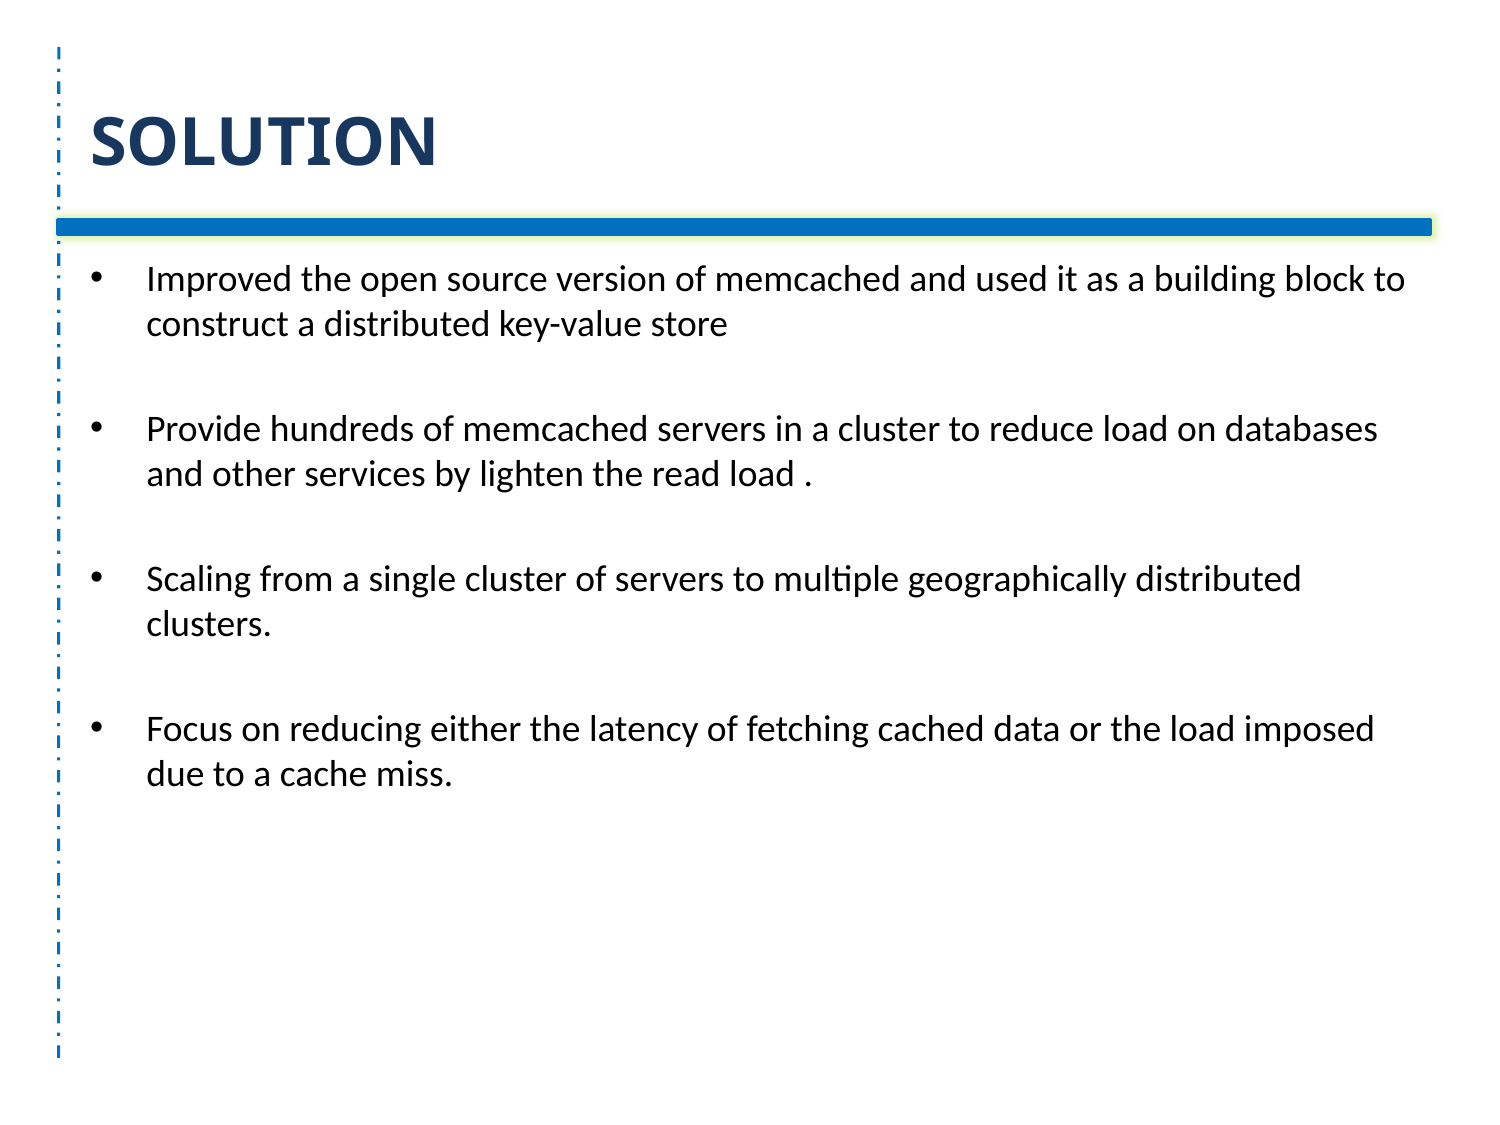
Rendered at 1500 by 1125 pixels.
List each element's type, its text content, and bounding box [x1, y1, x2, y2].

title SOLUTION [75, 45, 1425, 211]
list Improved the open source version of memcached and used it as a building block to construct a distributed key-value store Provide hundreds of memcached servers in a cluster to reduce load on databases and other services by lighten the read load . Scaling from a single cluster of servers to multiple geographically distributed clusters. Focus on reducing either the latency of fetching cached data or the load imposed due to a cache miss. [75, 246, 1425, 1090]
text_box [56, 218, 1432, 236]
